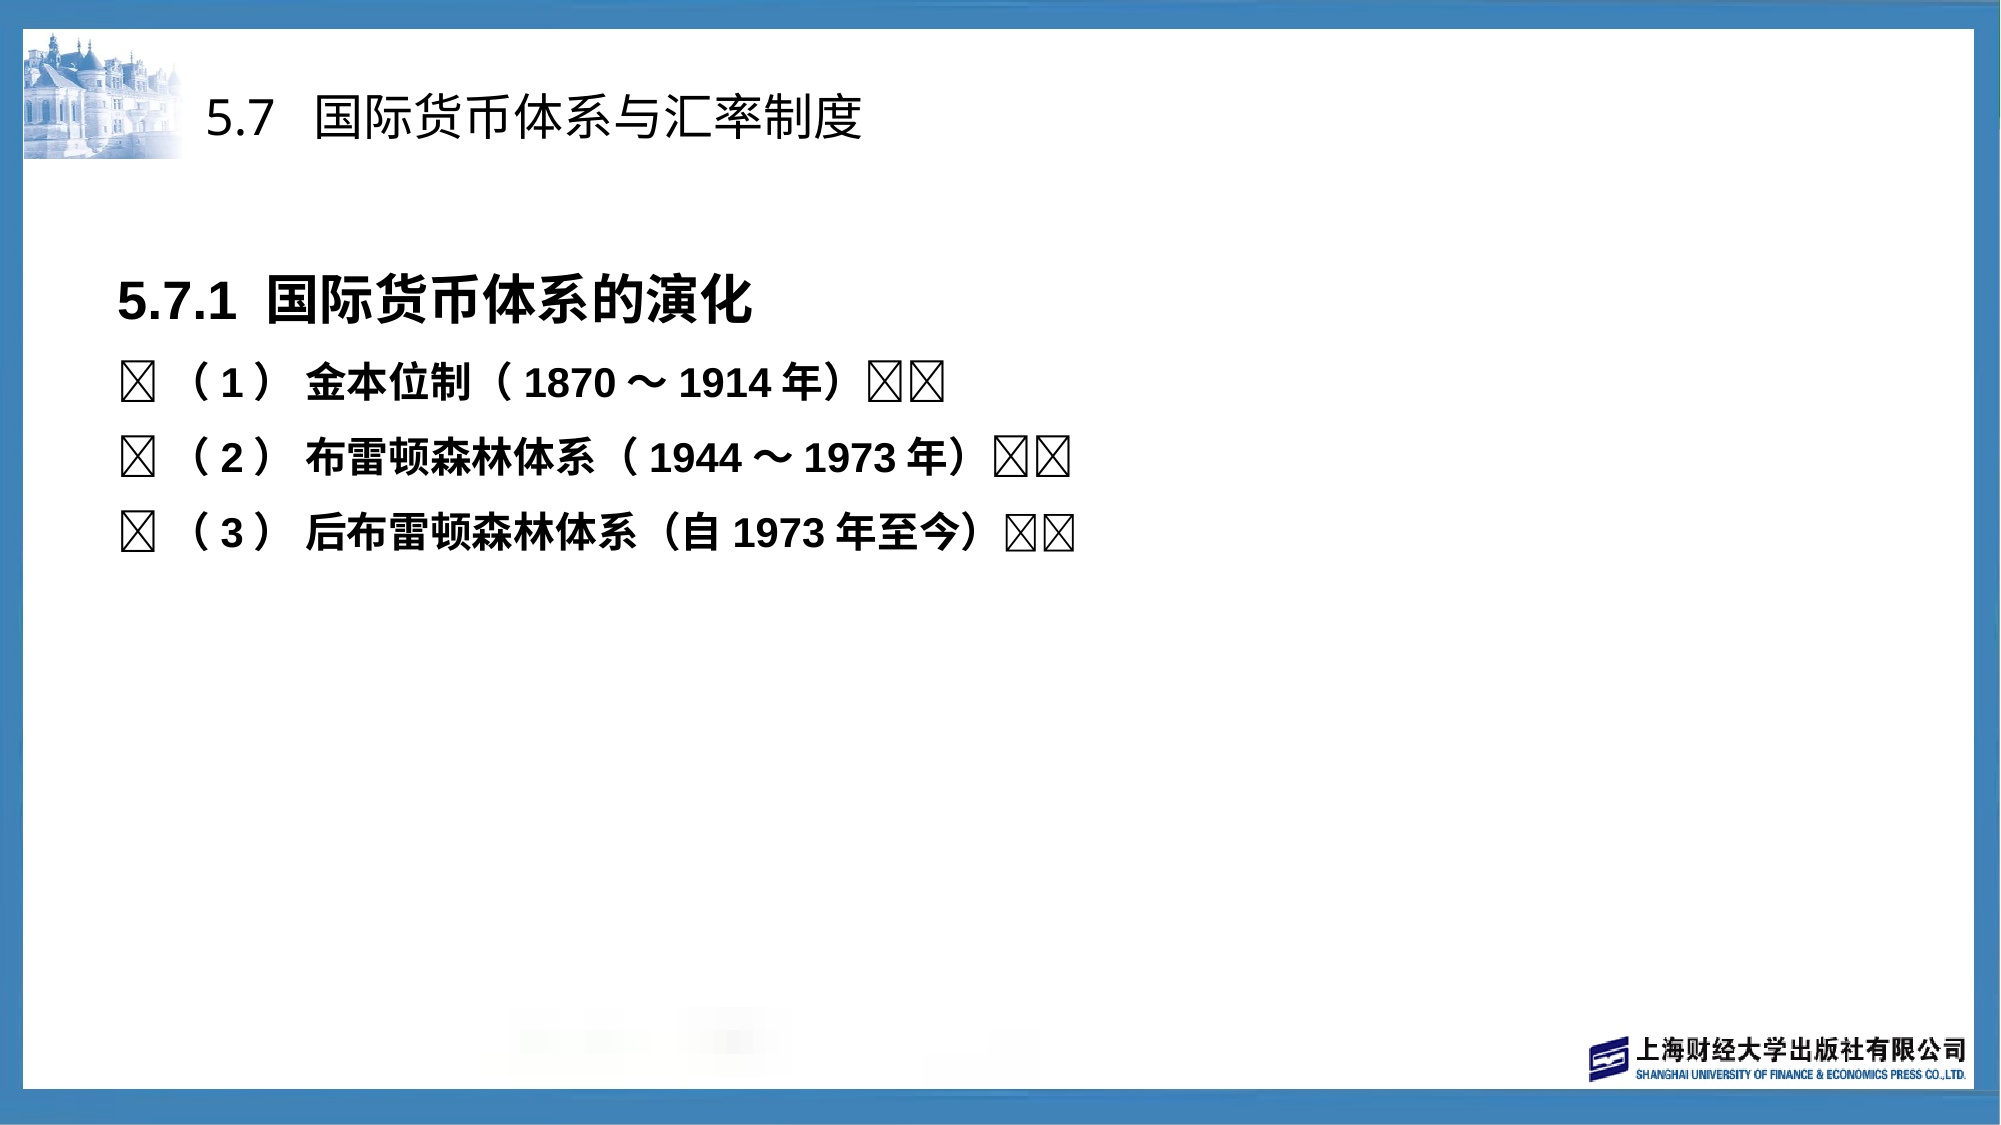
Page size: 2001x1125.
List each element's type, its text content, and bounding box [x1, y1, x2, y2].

picture [0, 0, 2001, 1125]
list 5.7.1 国际货币体系的演化 （1） 金本位制（1870～1914年） （2） 布雷顿森林体系（1944～1973年） （3） 后布雷顿森林体系（自1973年至今） [102, 241, 1898, 1065]
title 5.7 国际货币体系与汇率制度 [190, 64, 1547, 168]
